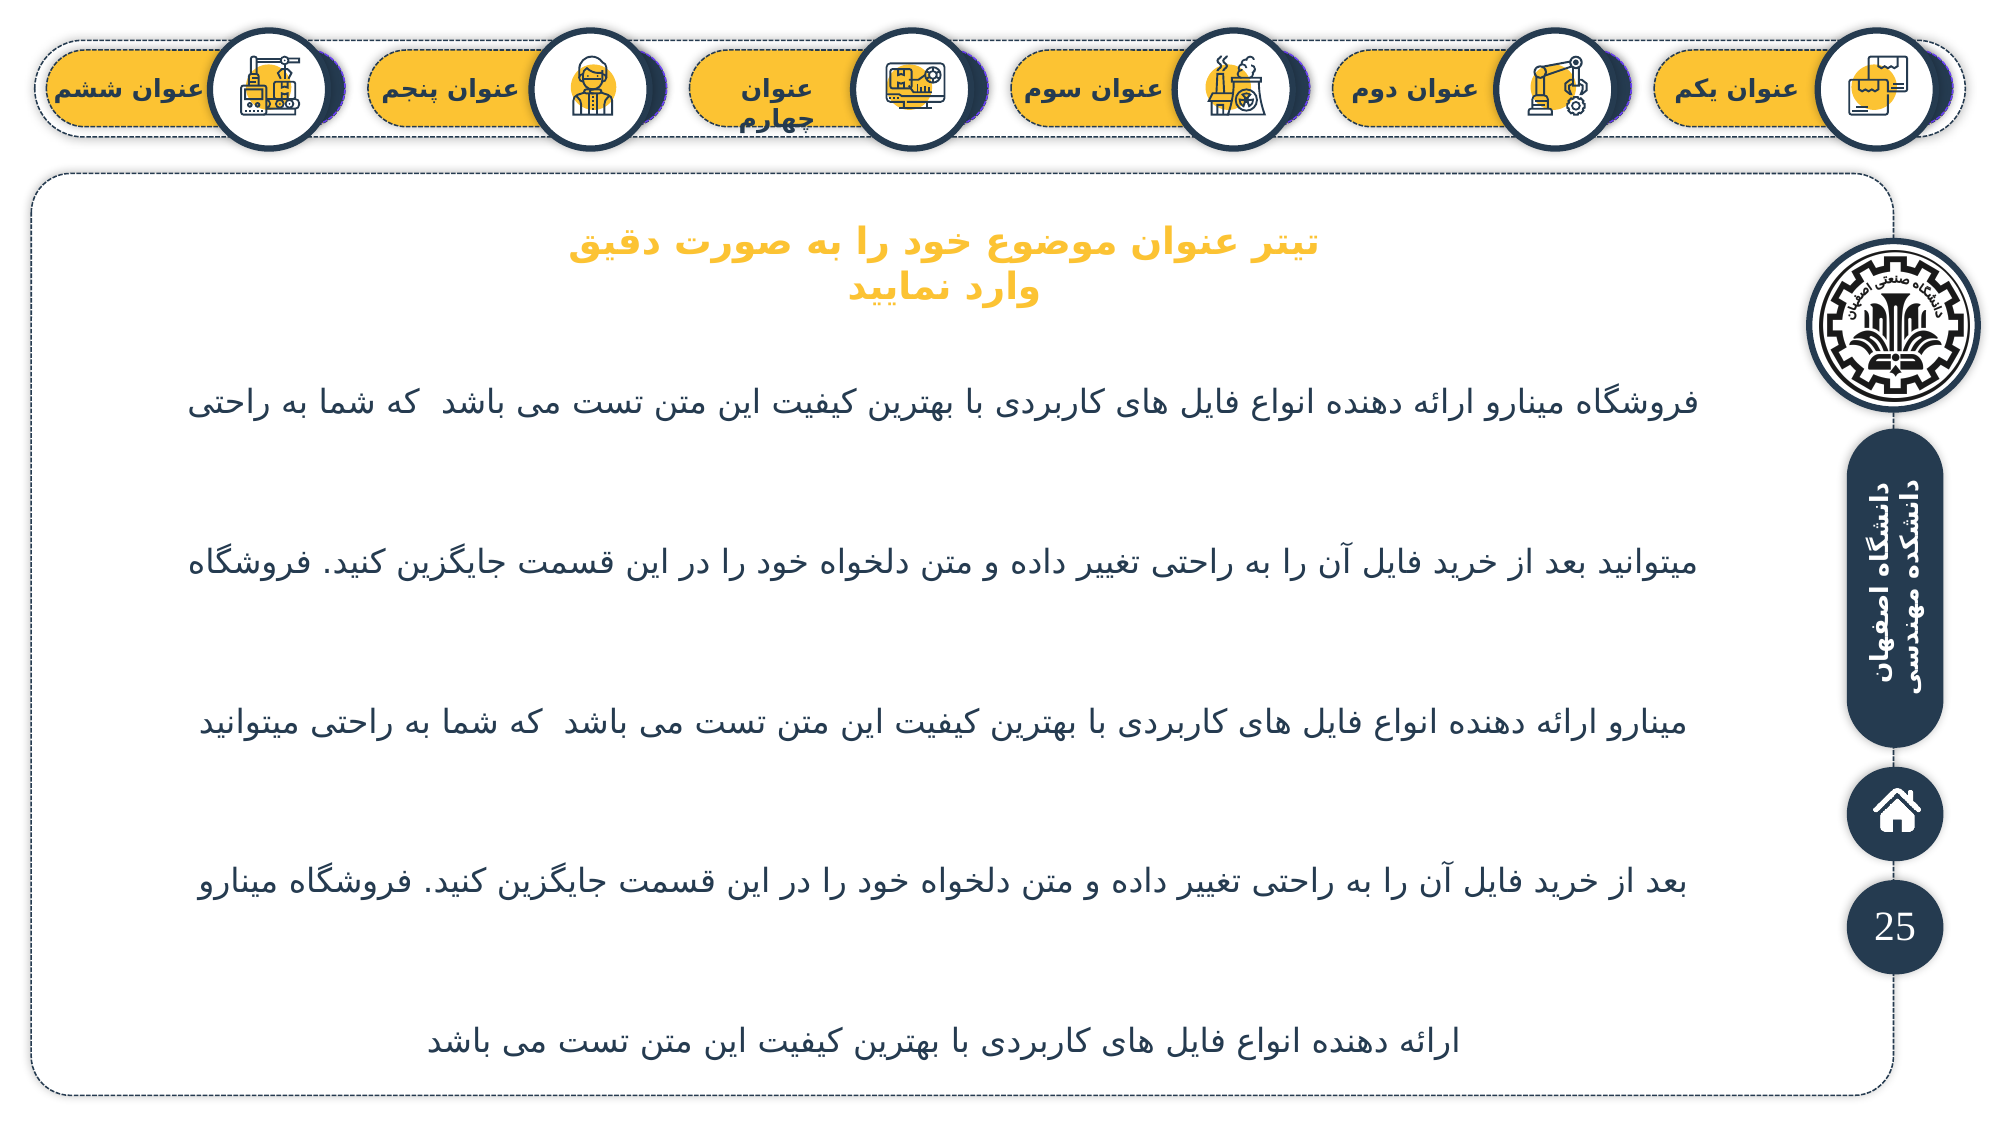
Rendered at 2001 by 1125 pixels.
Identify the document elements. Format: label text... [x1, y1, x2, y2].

text_box تیتر عنوان موضوع خود را به صورت دقیق وارد نمایید [509, 209, 1379, 253]
slide_number 25 [1846, 891, 1944, 952]
picture [1873, 786, 1921, 833]
text_box عنوان سوم [1002, 65, 1186, 110]
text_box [1848, 55, 1909, 116]
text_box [1207, 55, 1267, 116]
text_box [572, 55, 614, 116]
text_box فروشگاه مینارو ارائه دهنده انواع فایل های کاربردی با بهترین کیفیت این متن تست می باشد که شما به راحتی میتوانید بعد از خرید فایل آن را به راحتی تغییر داده و متن دلخواه خود را در این قسمت جایگزین کنید. فروشگاه مینارو ارائه دهنده انواع فایل های کاربردی با بهترین کیفیت این متن تست می باشد که شما به راحتی میتوانید بعد از خرید فایل آن را به راحتی تغییر داده و متن دلخواه خود را در این قسمت جایگزین کنید. فروشگاه مینارو ارائه دهنده انواع فایل های کاربردی با بهترین کیفیت این متن تست می باشد [159, 253, 1729, 1067]
text_box عنوان چهارم [690, 65, 864, 140]
text_box [614, 75, 618, 100]
text_box عنوان یکم [1645, 65, 1829, 110]
picture [1819, 250, 1970, 402]
text_box دانشگاه اصفهان دانشکده مهندسی [1855, 426, 1931, 748]
text_box عنوان دوم [1323, 65, 1507, 110]
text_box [885, 62, 946, 109]
text_box عنوان پنجم [358, 65, 543, 110]
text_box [240, 55, 301, 116]
text_box عنوان ششم [37, 65, 221, 110]
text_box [1527, 55, 1588, 116]
